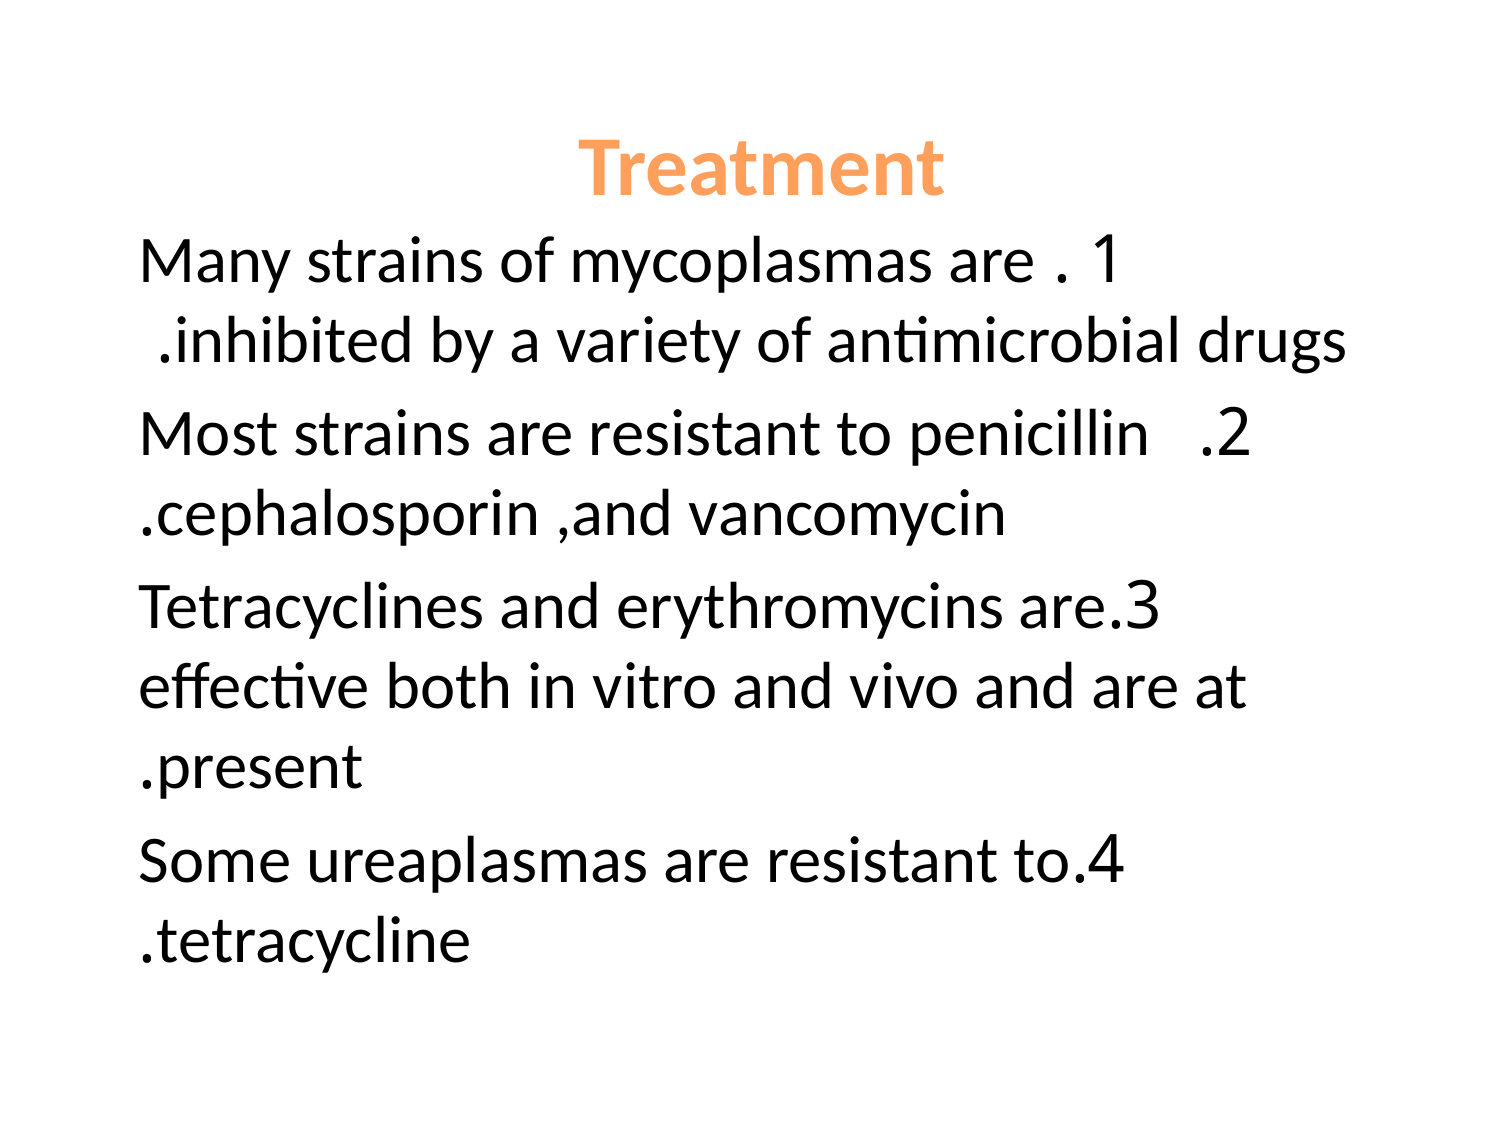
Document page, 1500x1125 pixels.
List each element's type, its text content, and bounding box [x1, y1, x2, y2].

list 1 . Many strains of mycoplasmas are inhibited by a variety of antimicrobial drugs. 2. Most strains are resistant to penicillin cephalosporin ,and vancomycin. 3.Tetracyclines and erythromycins are effective both in vitro and vivo and are at present. 4.Some ureaplasmas are resistant to tetracycline. [123, 208, 1376, 1024]
title Treatment [179, 101, 1323, 208]
